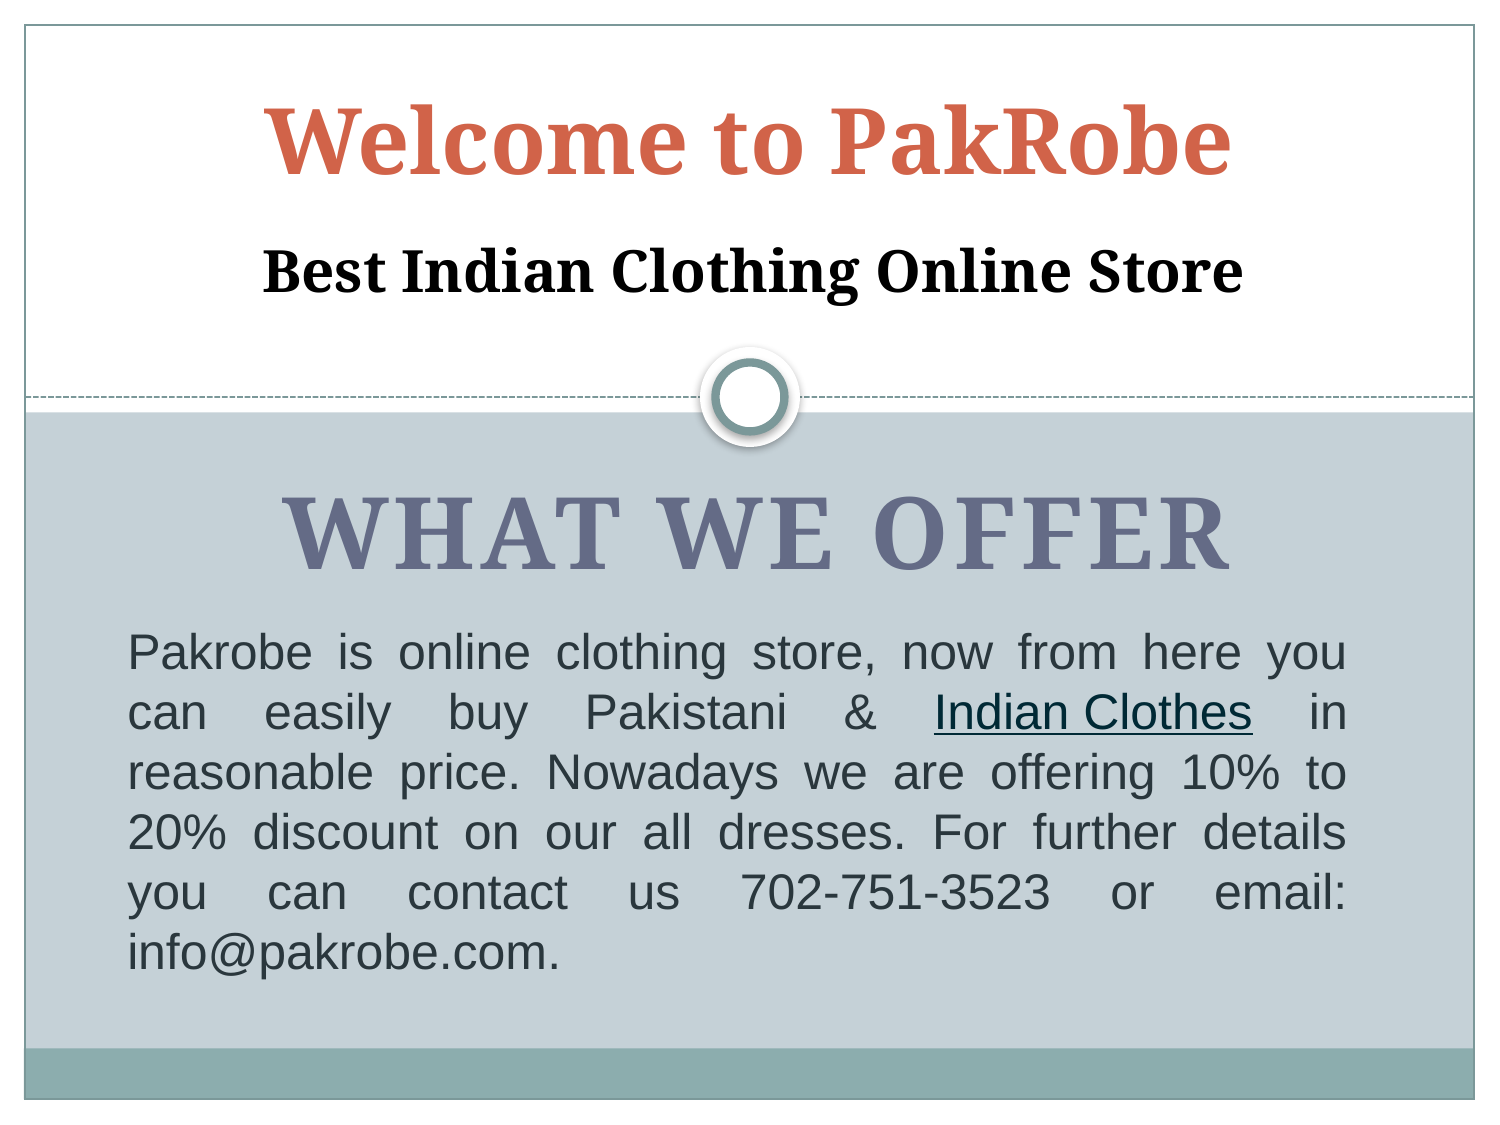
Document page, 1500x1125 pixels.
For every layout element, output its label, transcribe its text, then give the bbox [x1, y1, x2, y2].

subtitle What we offer [50, 462, 1463, 563]
text_box Best Indian Clothing Online Store [247, 226, 1261, 312]
text_box Pakrobe is online clothing store, now from here you can easily buy Pakistani & Indian Clothes in reasonable price. Nowadays we are offering 10% to 20% discount on our all dresses. For further details you can contact us 702-751-3523 or email: info@pakrobe.com. [112, 612, 1363, 988]
title Welcome to PakRobe [112, 99, 1388, 200]
